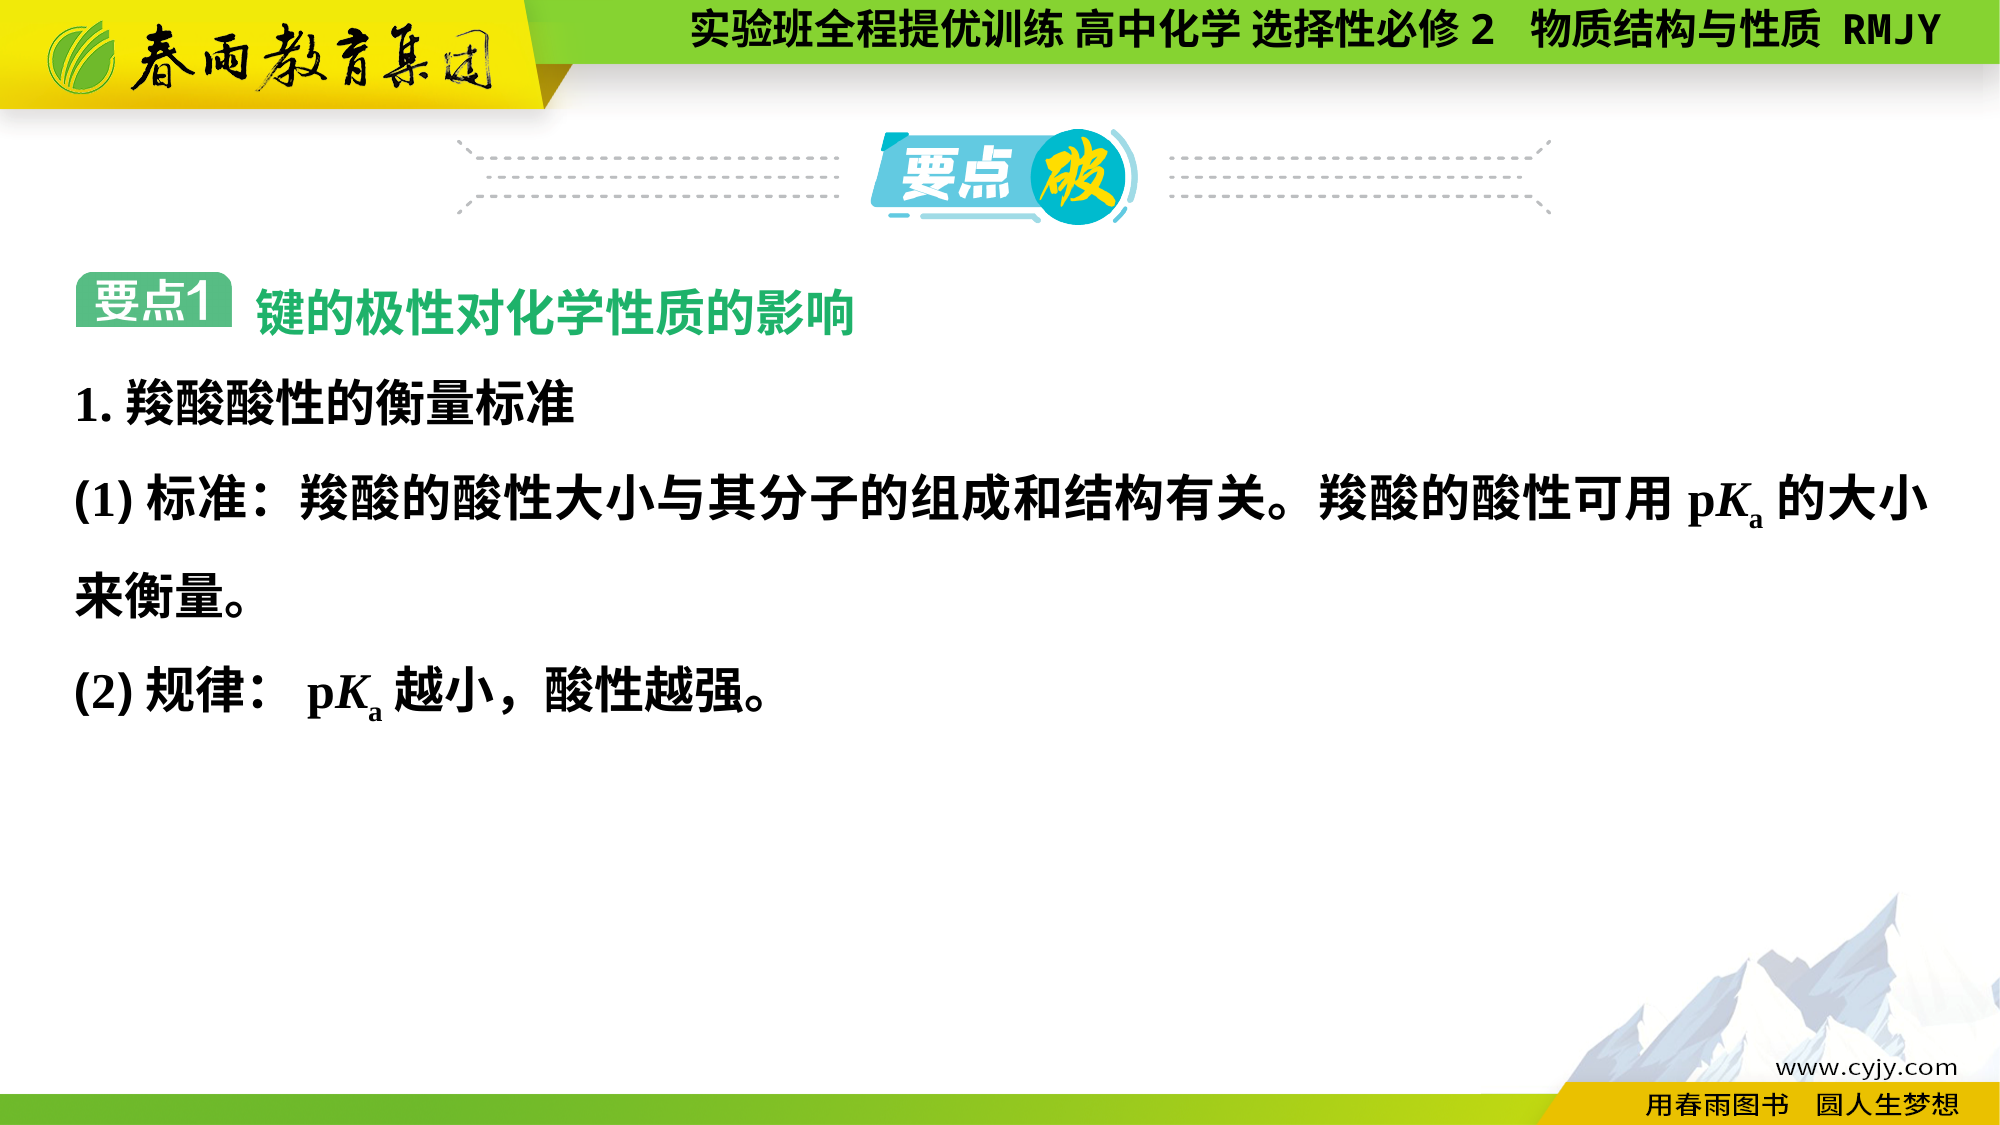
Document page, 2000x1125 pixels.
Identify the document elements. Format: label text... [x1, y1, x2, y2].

list 键的极性对化学性质的影响 1.羧酸酸性的衡量标准 (1)标准：羧酸的酸性大小与其分子的组成和结构有关。羧酸的酸性可用pKa的大小来衡量。 (2)规律：pKa越小，酸性越强。 [59, 244, 1944, 703]
picture [0, 0, 2000, 1125]
